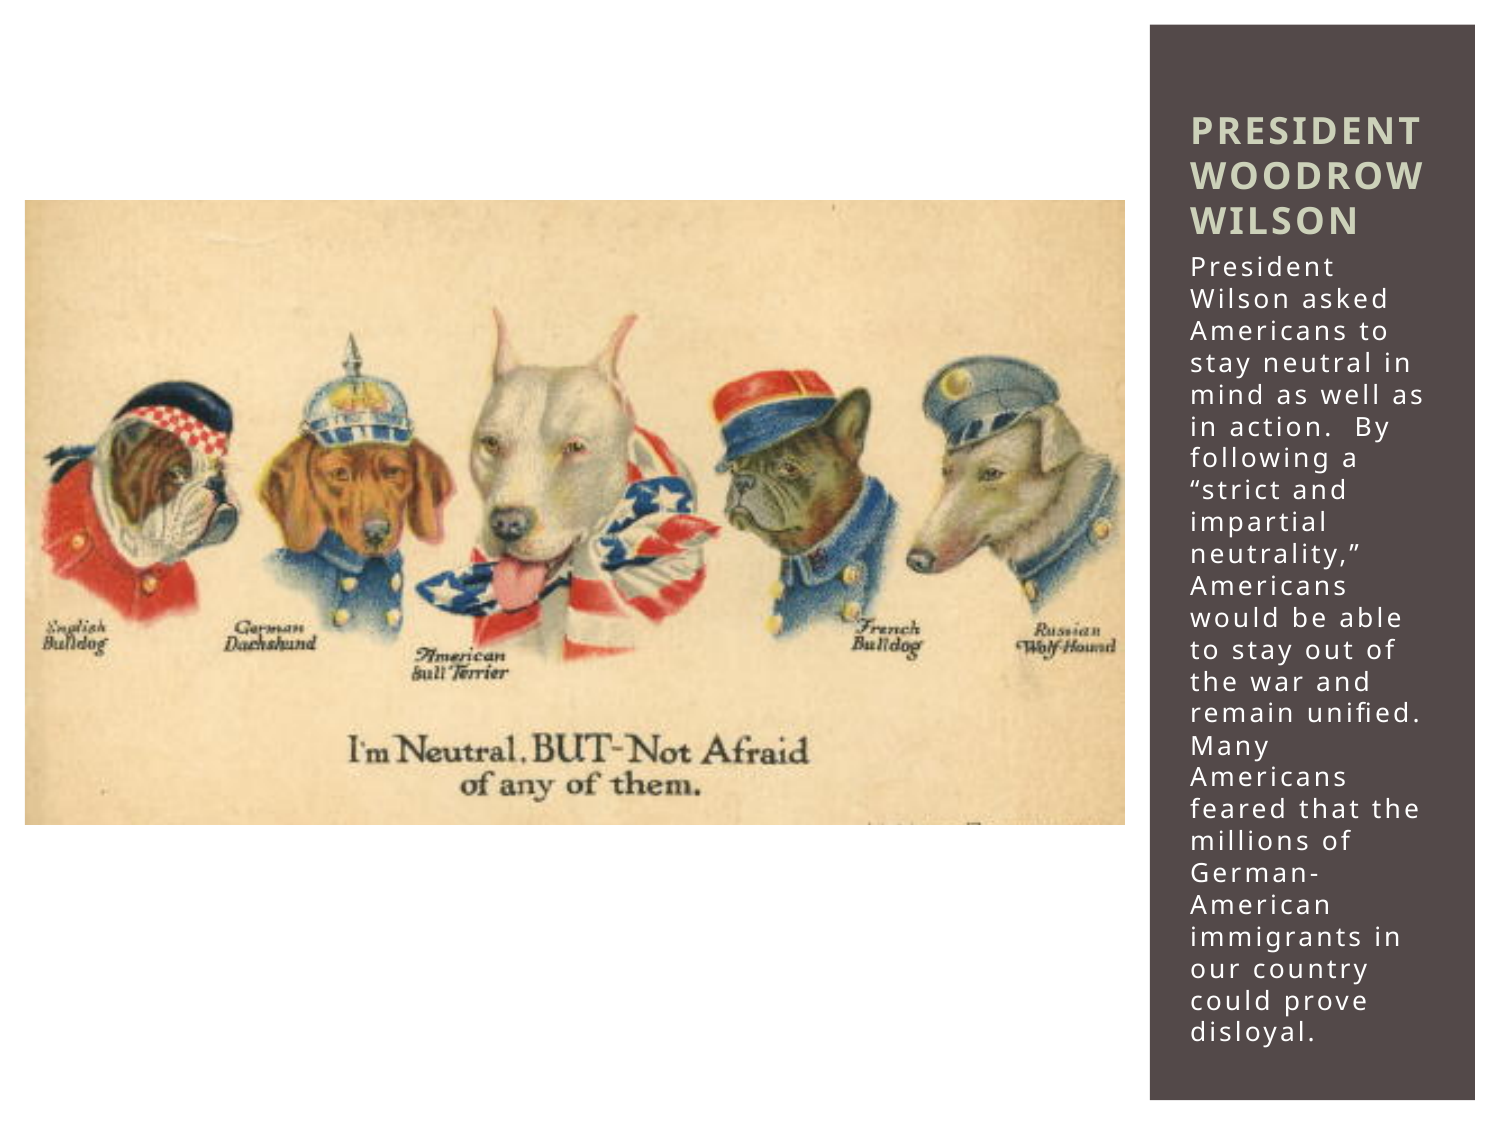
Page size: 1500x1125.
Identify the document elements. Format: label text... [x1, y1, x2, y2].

title President Woodrow Wilson [1175, 75, 1450, 250]
picture [24, 199, 1126, 826]
list President Wilson asked Americans to stay neutral in mind as well as in action. By following a “strict and impartial neutrality,” Americans would be able to stay out of the war and remain unified. Many Americans feared that the millions of German-American immigrants in our country could prove disloyal. [1175, 250, 1450, 1063]
